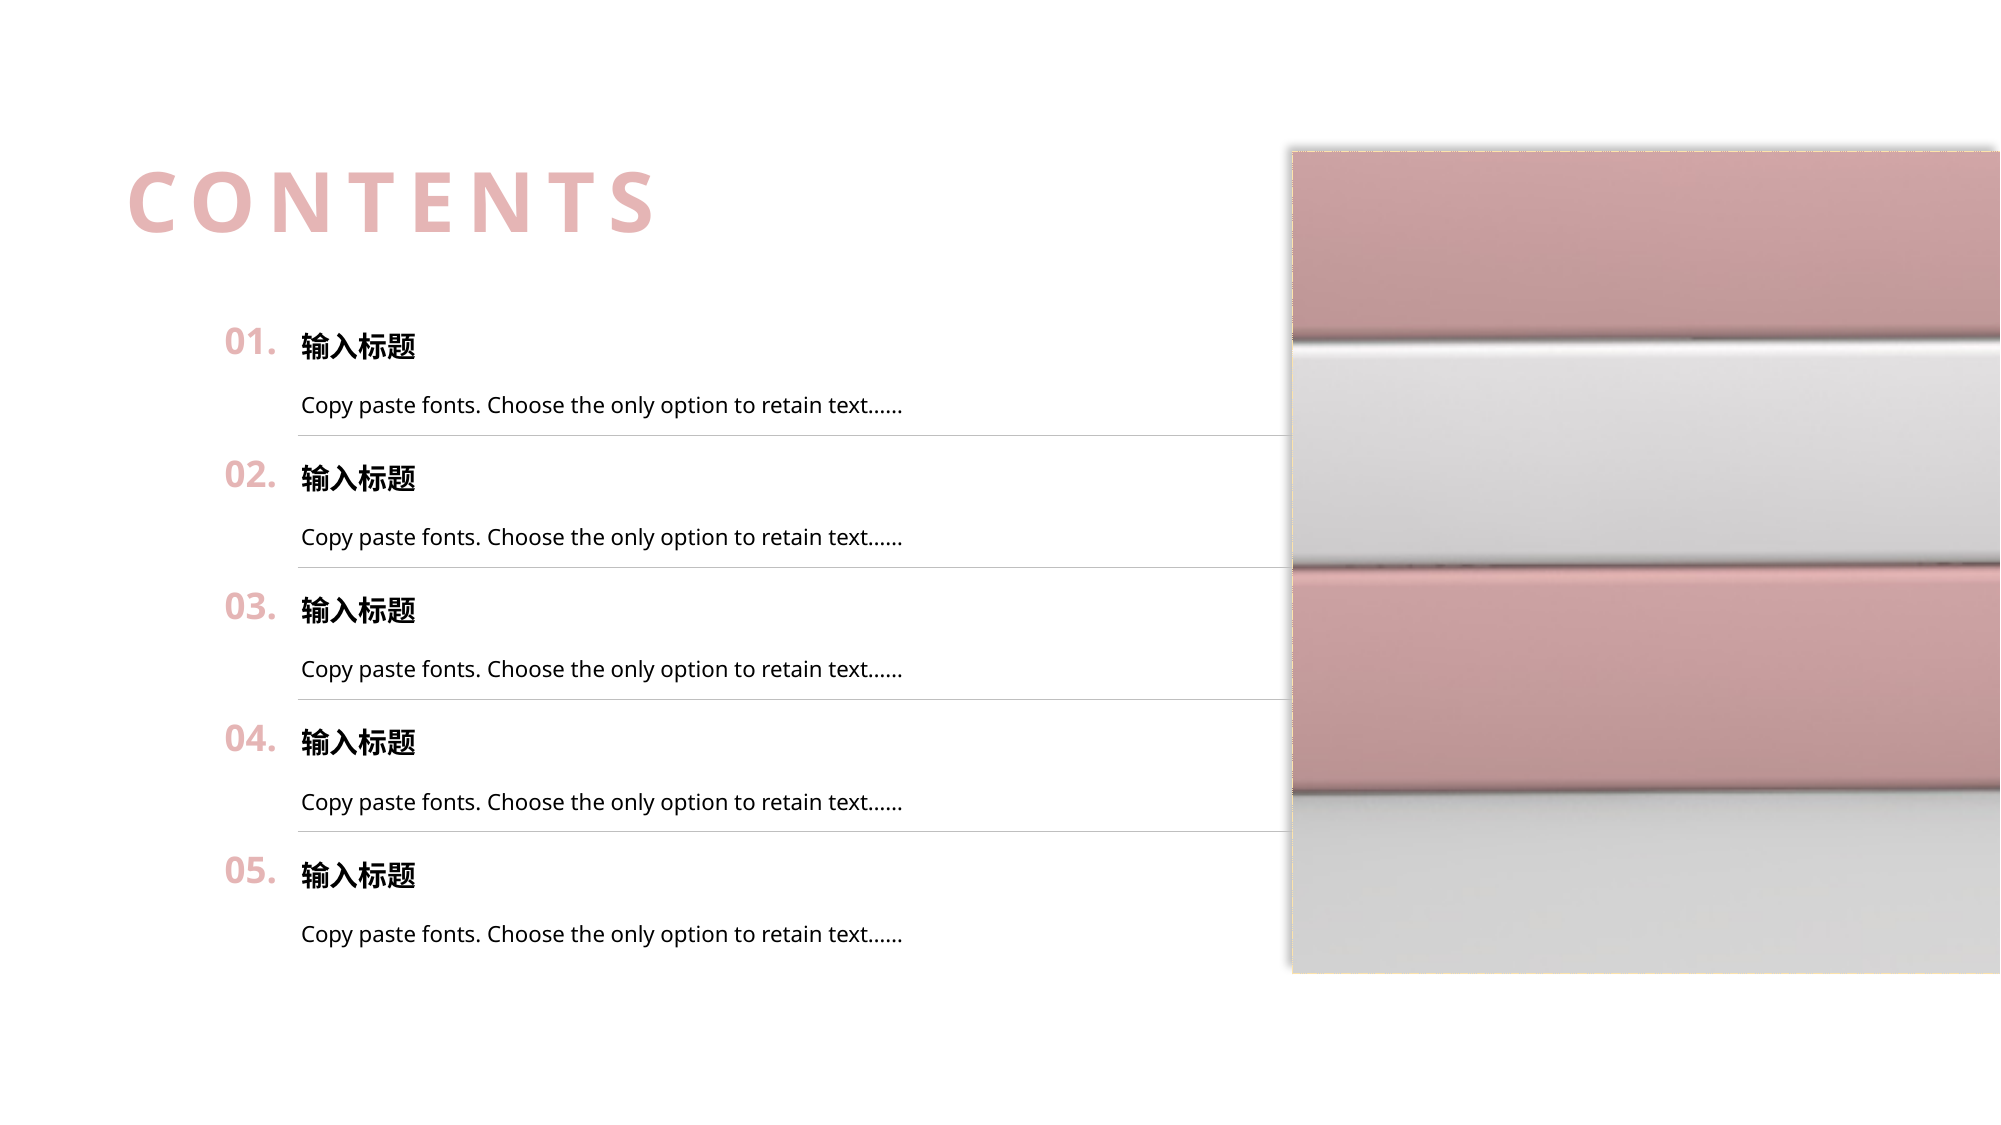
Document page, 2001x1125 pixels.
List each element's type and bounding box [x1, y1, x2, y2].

text_box [110, 151, 2000, 974]
